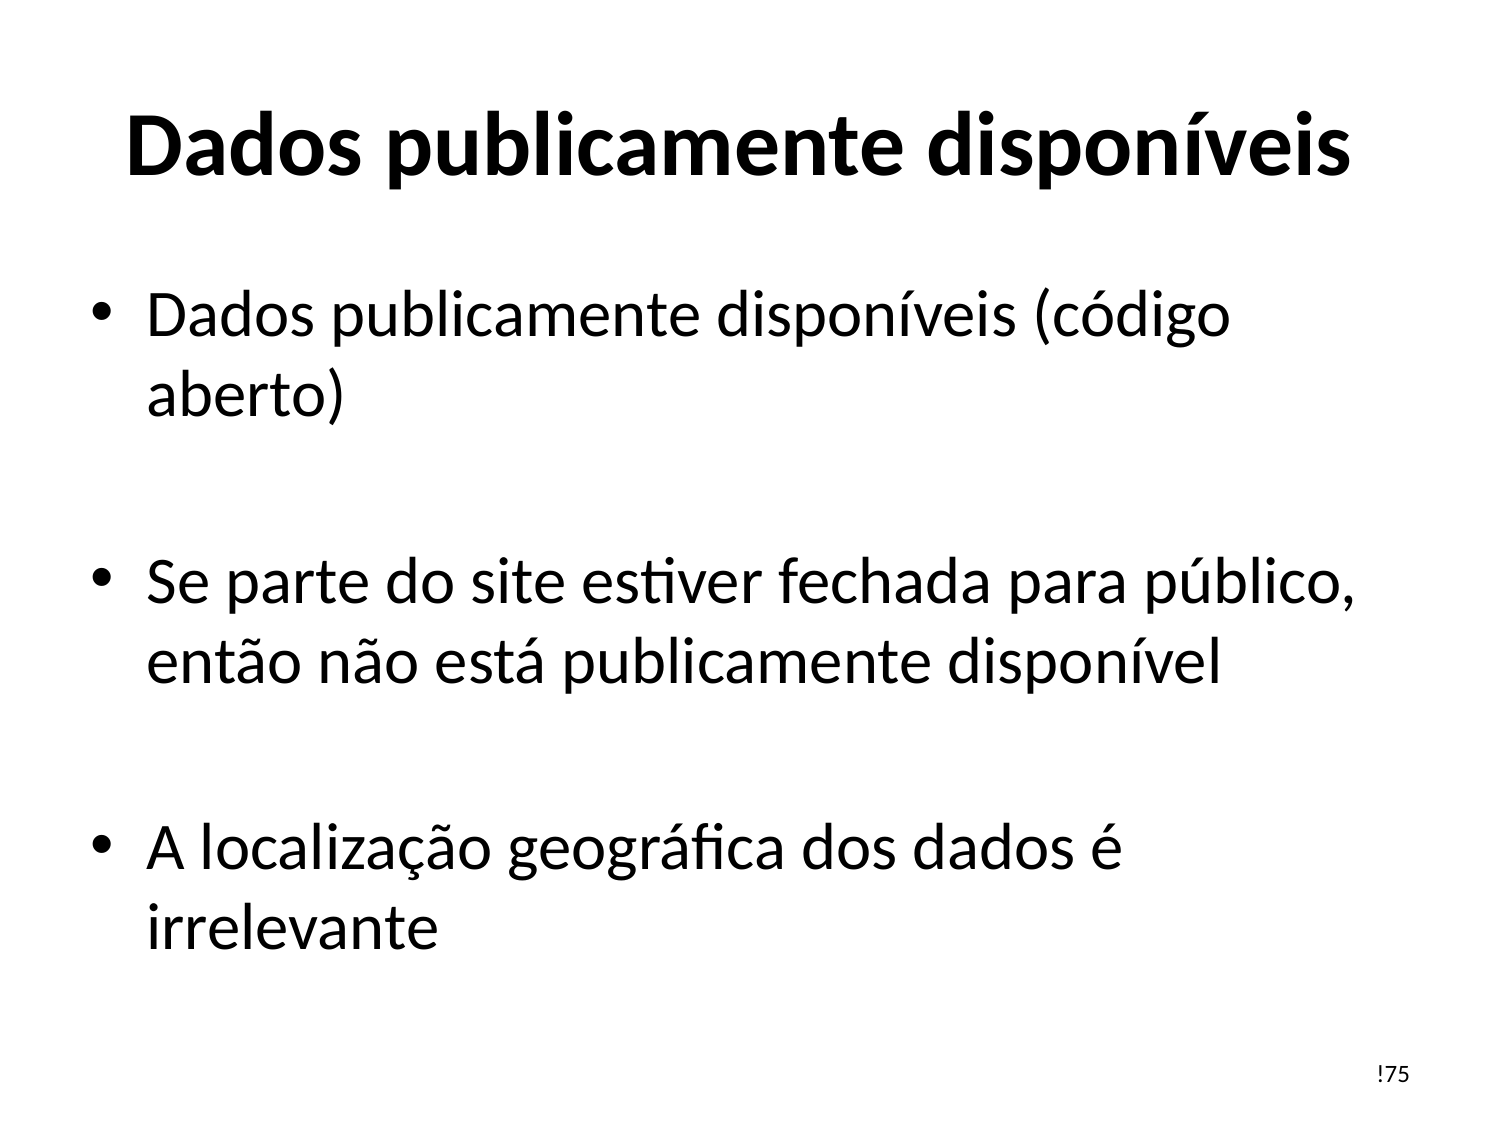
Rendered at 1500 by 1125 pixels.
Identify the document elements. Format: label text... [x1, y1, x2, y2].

slide_number !75 [1074, 1042, 1425, 1103]
title Dados publicamente disponíveis [75, 45, 1425, 233]
list Dados publicamente disponíveis (código aberto) Se parte do site estiver fechada para público, então não está publicamente disponível A localização geográfica dos dados é irrelevante [75, 262, 1425, 1005]
